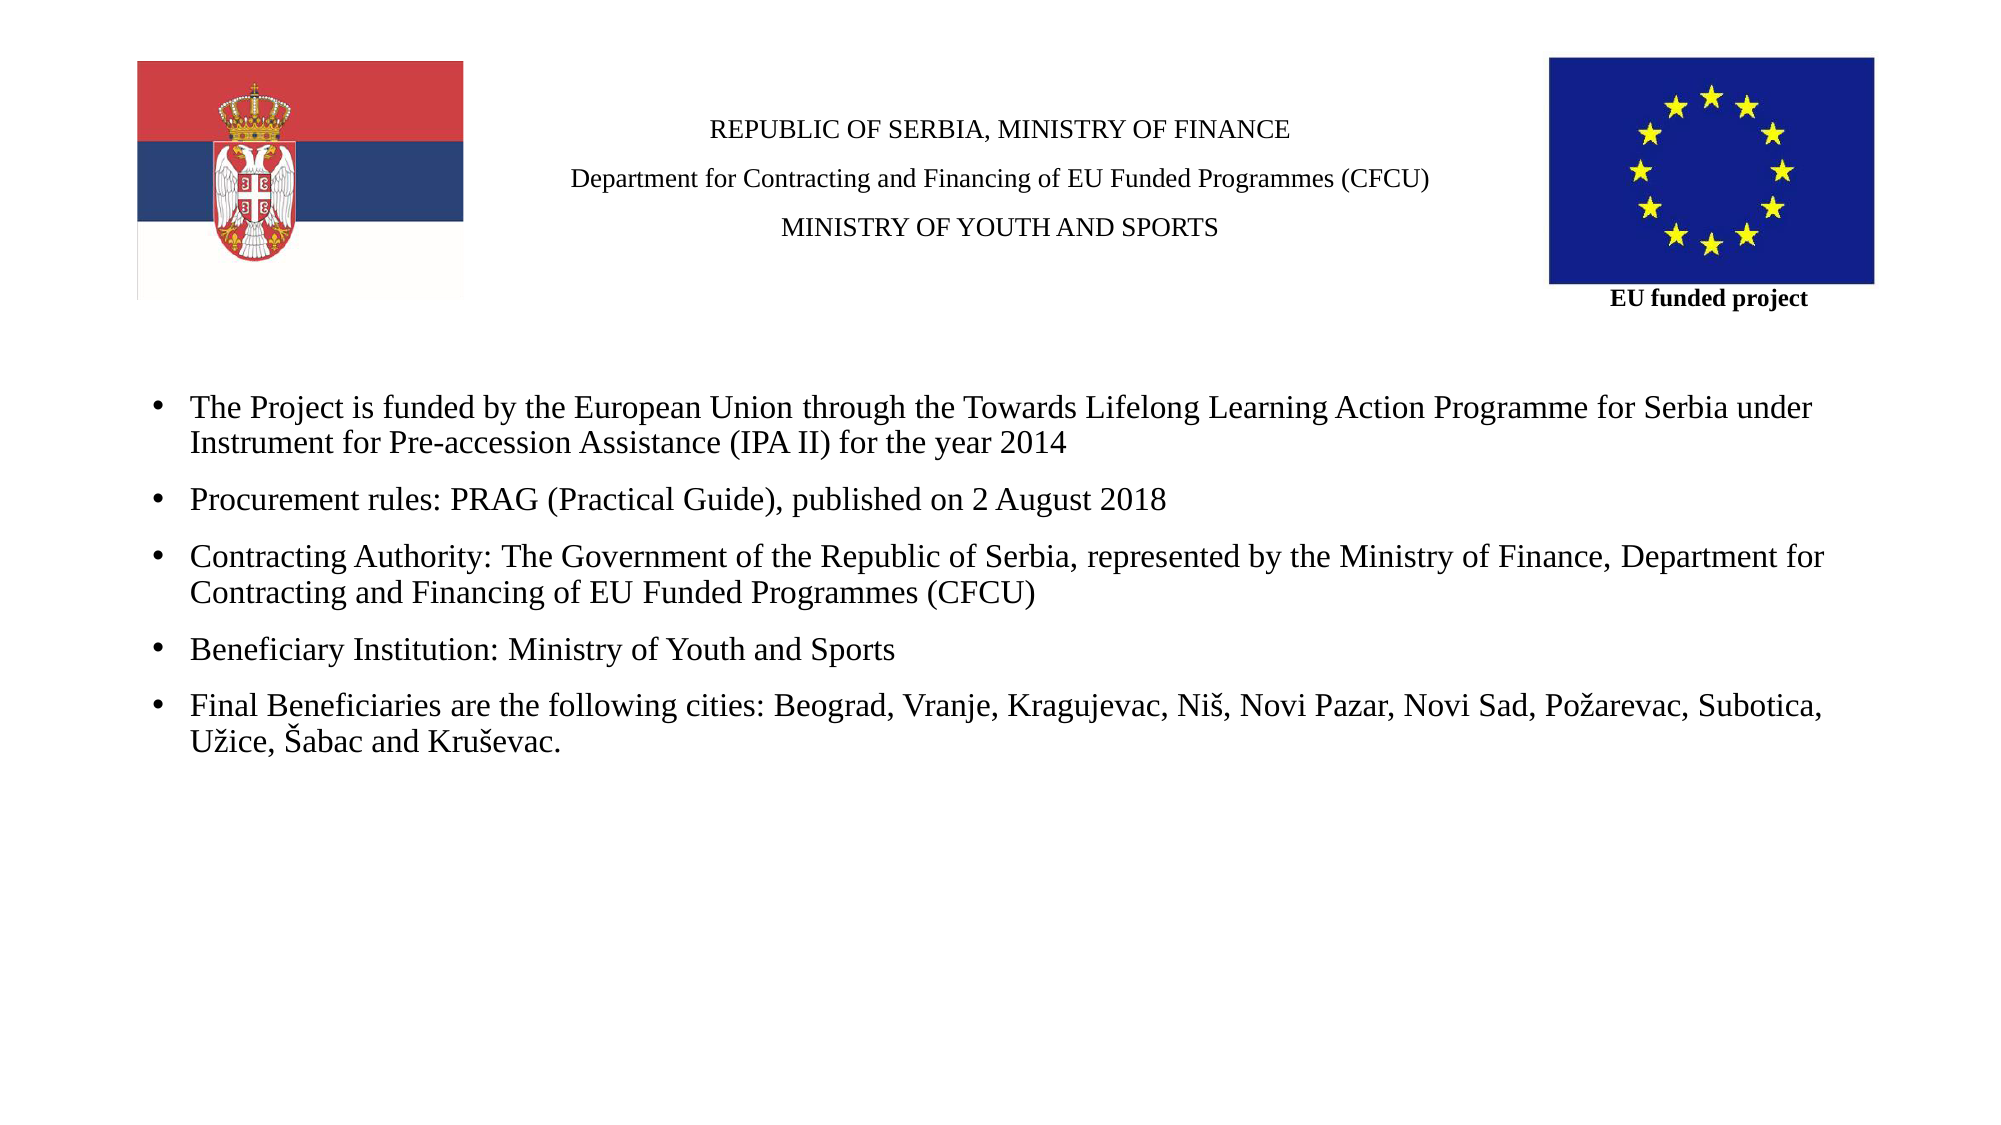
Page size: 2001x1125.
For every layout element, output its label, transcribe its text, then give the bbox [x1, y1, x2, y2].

picture [1542, 51, 1879, 289]
list EU funded project The Project is funded by the European Union through the Towards Lifelong Learning Action Programme for Serbia under Instrument for Pre-accession Assistance (IPA II) for the year 2014 Procurement rules: PRAG (Practical Guide), published on 2 August 2018 Contracting Authority: The Government of the Republic of Serbia, represented by the Ministry of Finance, Department for Contracting and Financing of EU Funded Programmes (CFCU) Beneficiary Institution: Ministry of Youth and Sports Final Beneficiaries are the following cities: Beograd, Vranje, Kragujevac, Niš, Novi Pazar, Novi Sad, Požarevac, Subotica, Užice, Šabac and Kruševac. [137, 277, 1863, 1014]
picture [137, 61, 464, 300]
title REPUBLIC OF SERBIA, MINISTRY OF FINANCE Department for Contracting and Financing of EU Funded Programmes (CFCU) MINISTRY OF YOUTH AND SPORTS [137, 59, 1542, 277]
